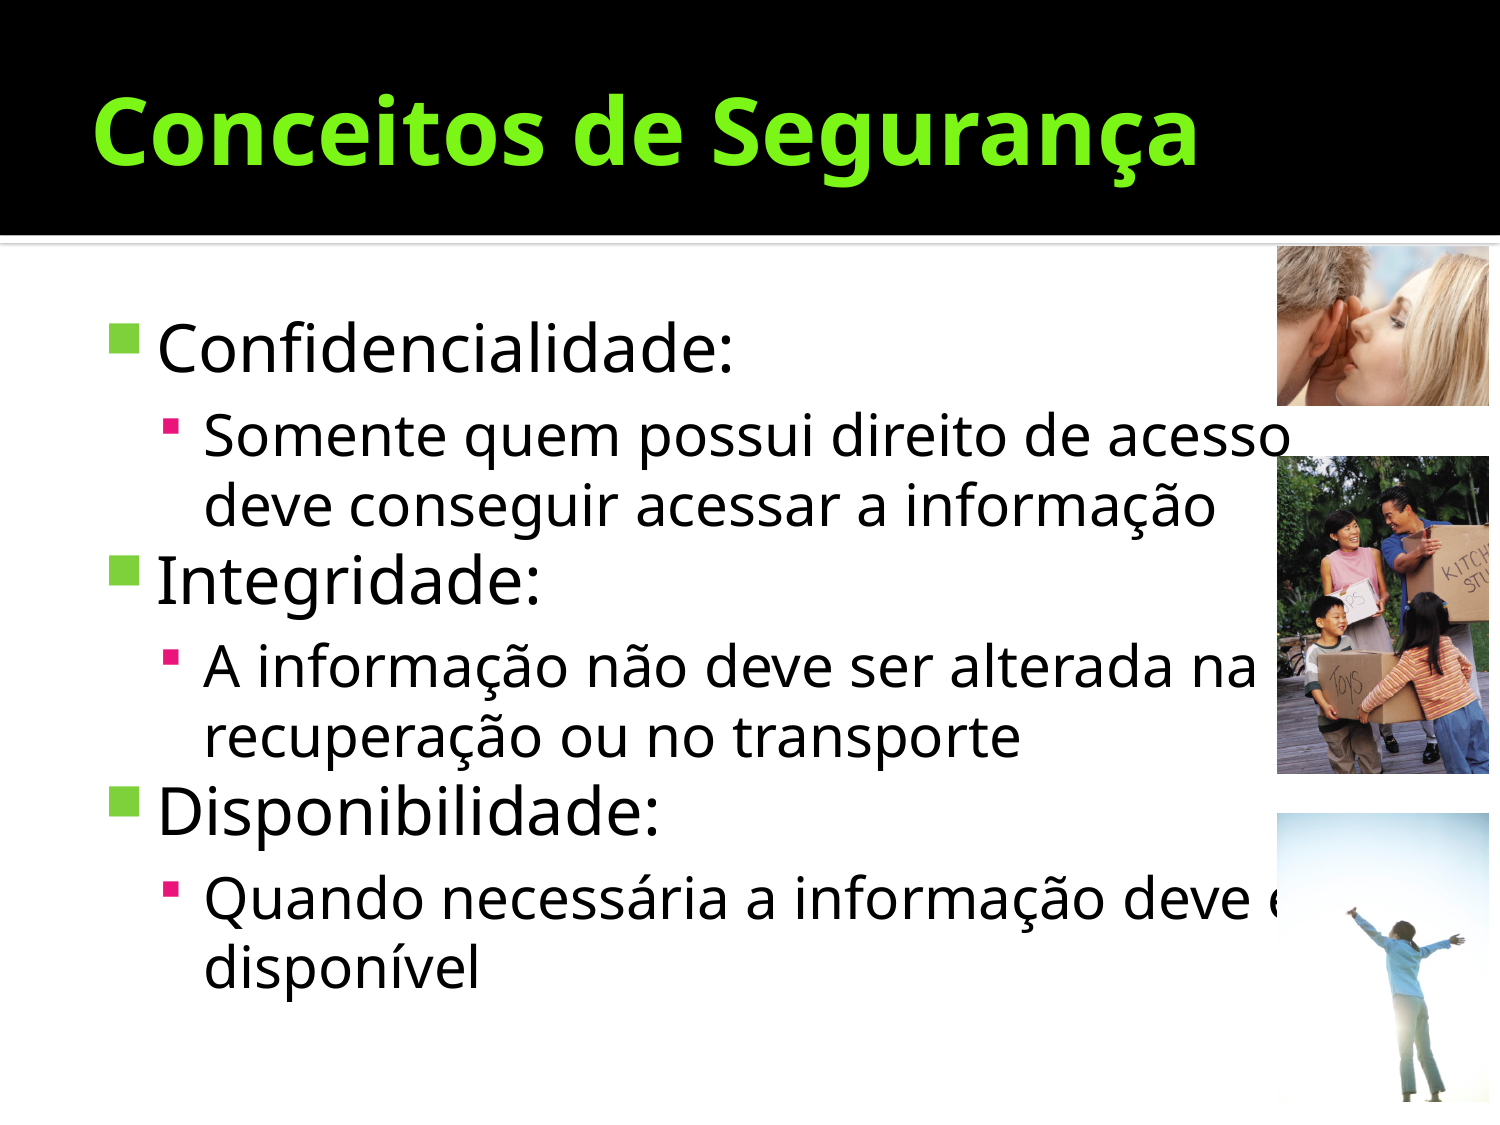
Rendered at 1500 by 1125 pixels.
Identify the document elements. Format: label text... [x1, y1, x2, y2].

list Confidencialidade: Somente quem possui direito de acesso deve conseguir acessar a informação Integridade: A informação não deve ser alterada na recuperação ou no transporte Disponibilidade: Quando necessária a informação deve estar disponível [75, 291, 1425, 1050]
picture [1277, 456, 1489, 774]
picture [1277, 813, 1489, 1102]
title Conceitos de Segurança [75, 25, 1425, 231]
picture [1277, 245, 1489, 406]
